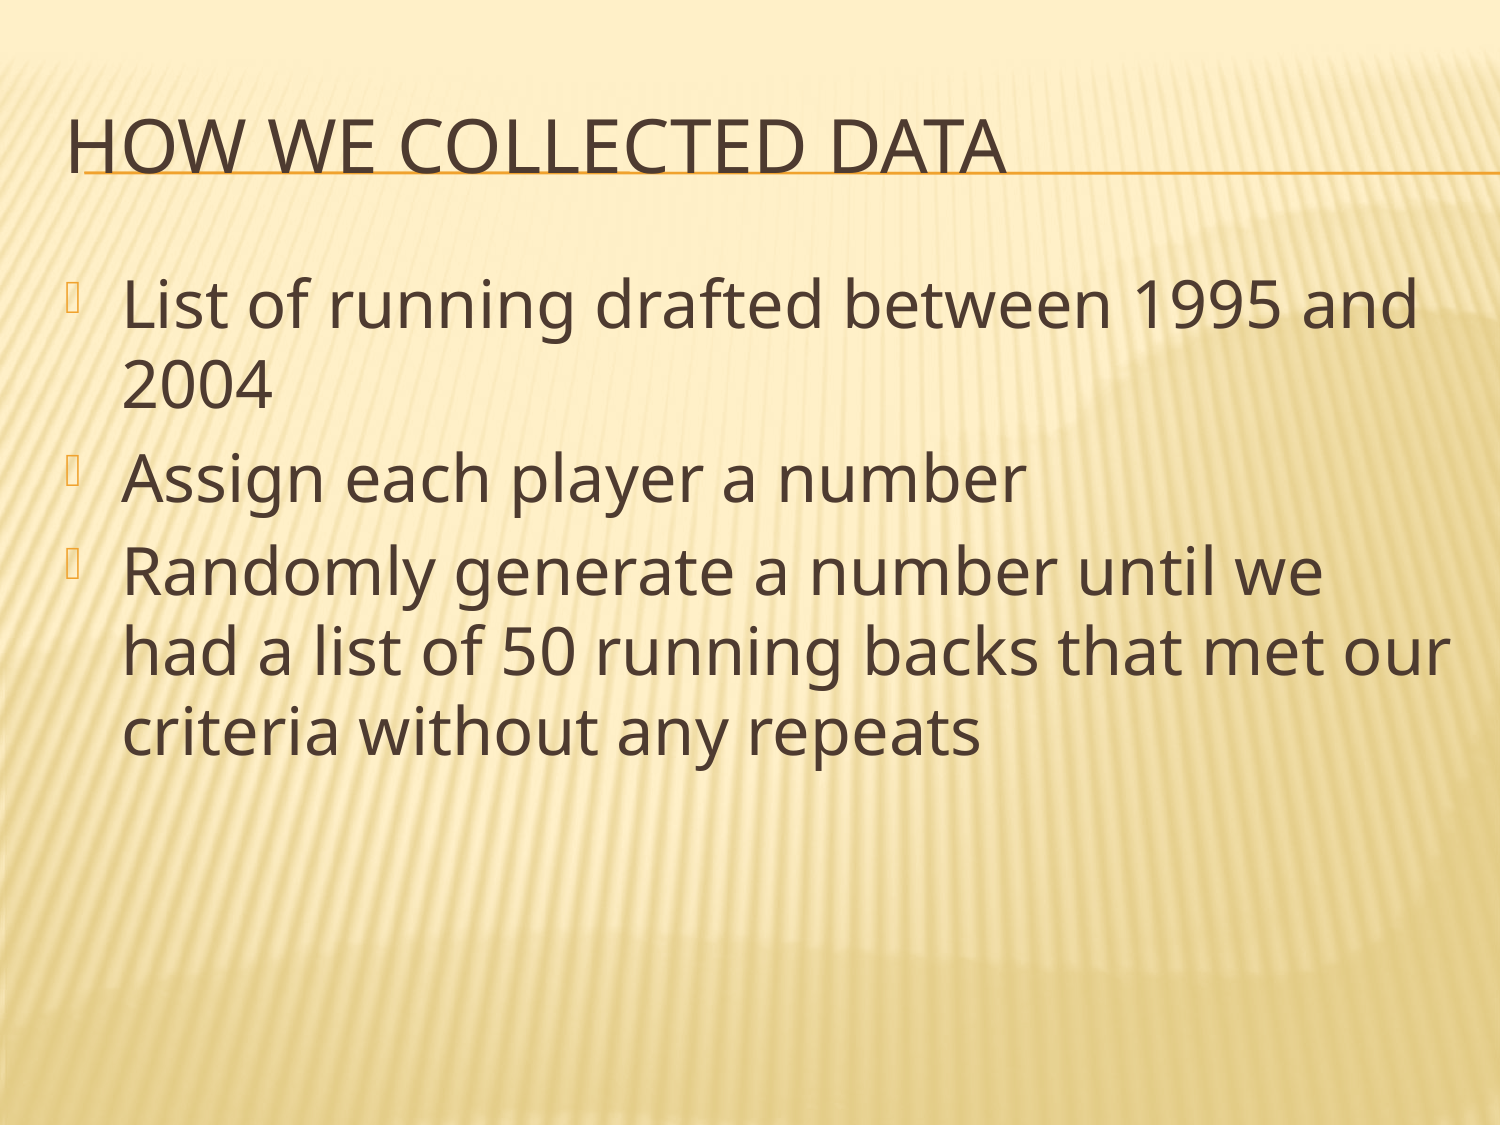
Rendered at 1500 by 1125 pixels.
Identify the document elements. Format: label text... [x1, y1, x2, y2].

list List of running drafted between 1995 and 2004 Assign each player a number Randomly generate a number until we had a list of 50 running backs that met our criteria without any repeats [50, 254, 1475, 998]
title How We Collected Data [50, 75, 1475, 213]
